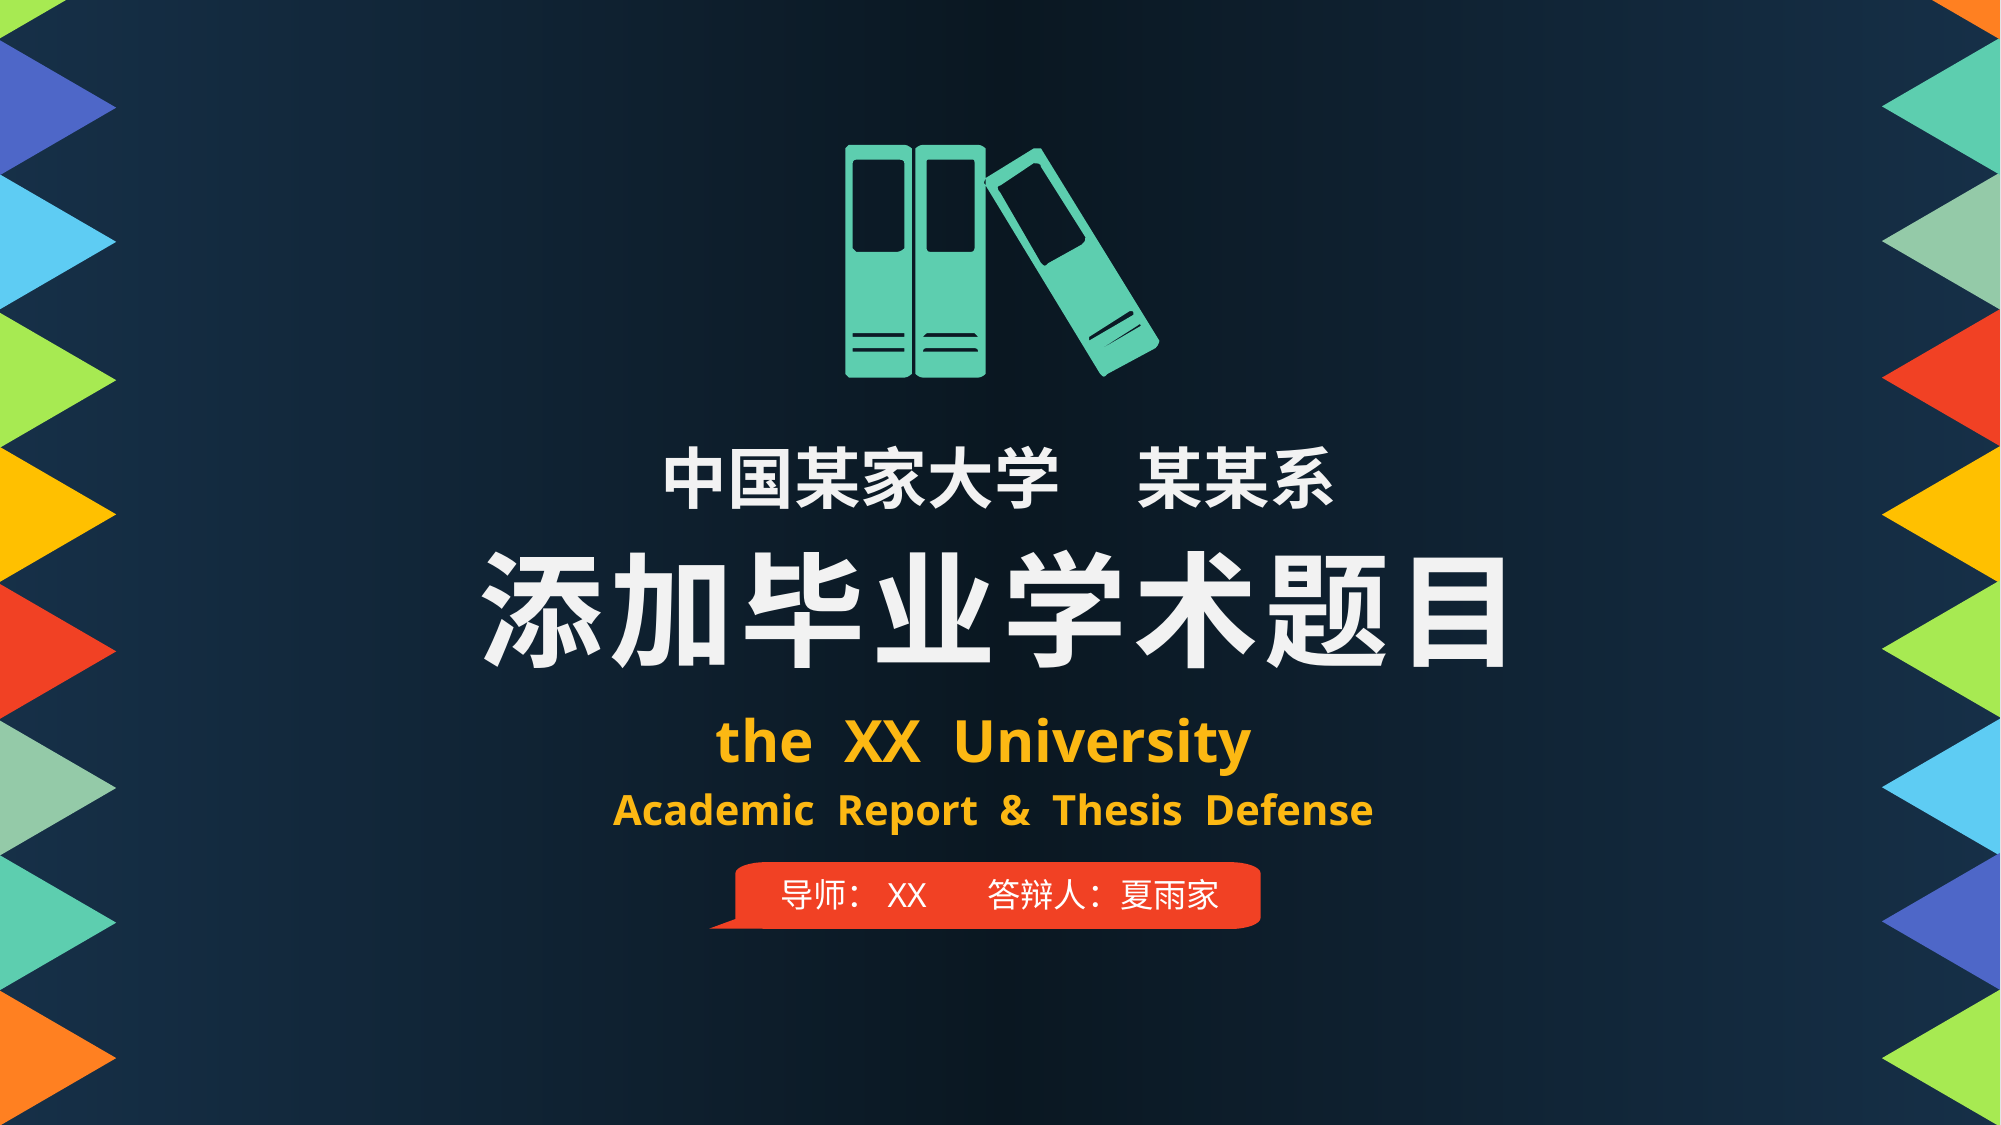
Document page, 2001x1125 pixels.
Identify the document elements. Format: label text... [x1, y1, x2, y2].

text_box 导师：XX 答辩人：夏雨家 [701, 867, 1299, 922]
text_box 中国某家大学 某某系 [645, 429, 1353, 525]
text_box [915, 144, 1160, 378]
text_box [1881, 0, 2000, 1125]
text_box the XX University Academic Report & Thesis Defense [499, 682, 1499, 842]
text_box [0, 0, 117, 1125]
text_box 添加毕业学术题目 [463, 525, 1537, 691]
text_box [738, 861, 1258, 867]
text_box [845, 144, 912, 378]
text_box [708, 922, 1260, 931]
